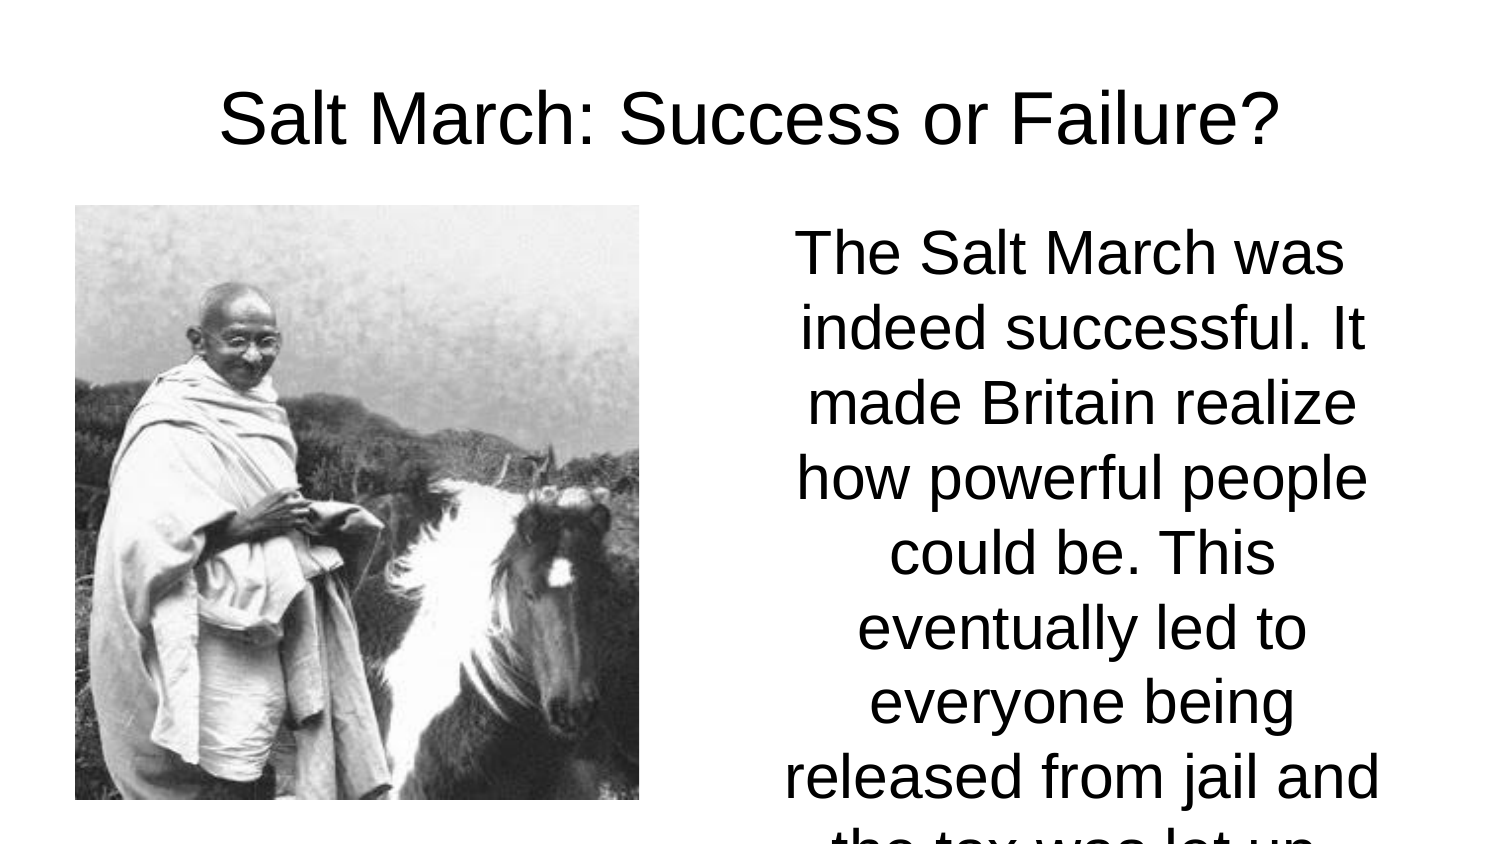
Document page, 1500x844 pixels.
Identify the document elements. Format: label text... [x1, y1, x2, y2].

title Salt March: Success or Failure? [75, 33, 1425, 175]
text_box [75, 205, 640, 800]
list The Salt March was indeed successful. It made Britain realize how powerful people could be. This eventually led to everyone being released from jail and the tax was let up. [685, 196, 1425, 808]
